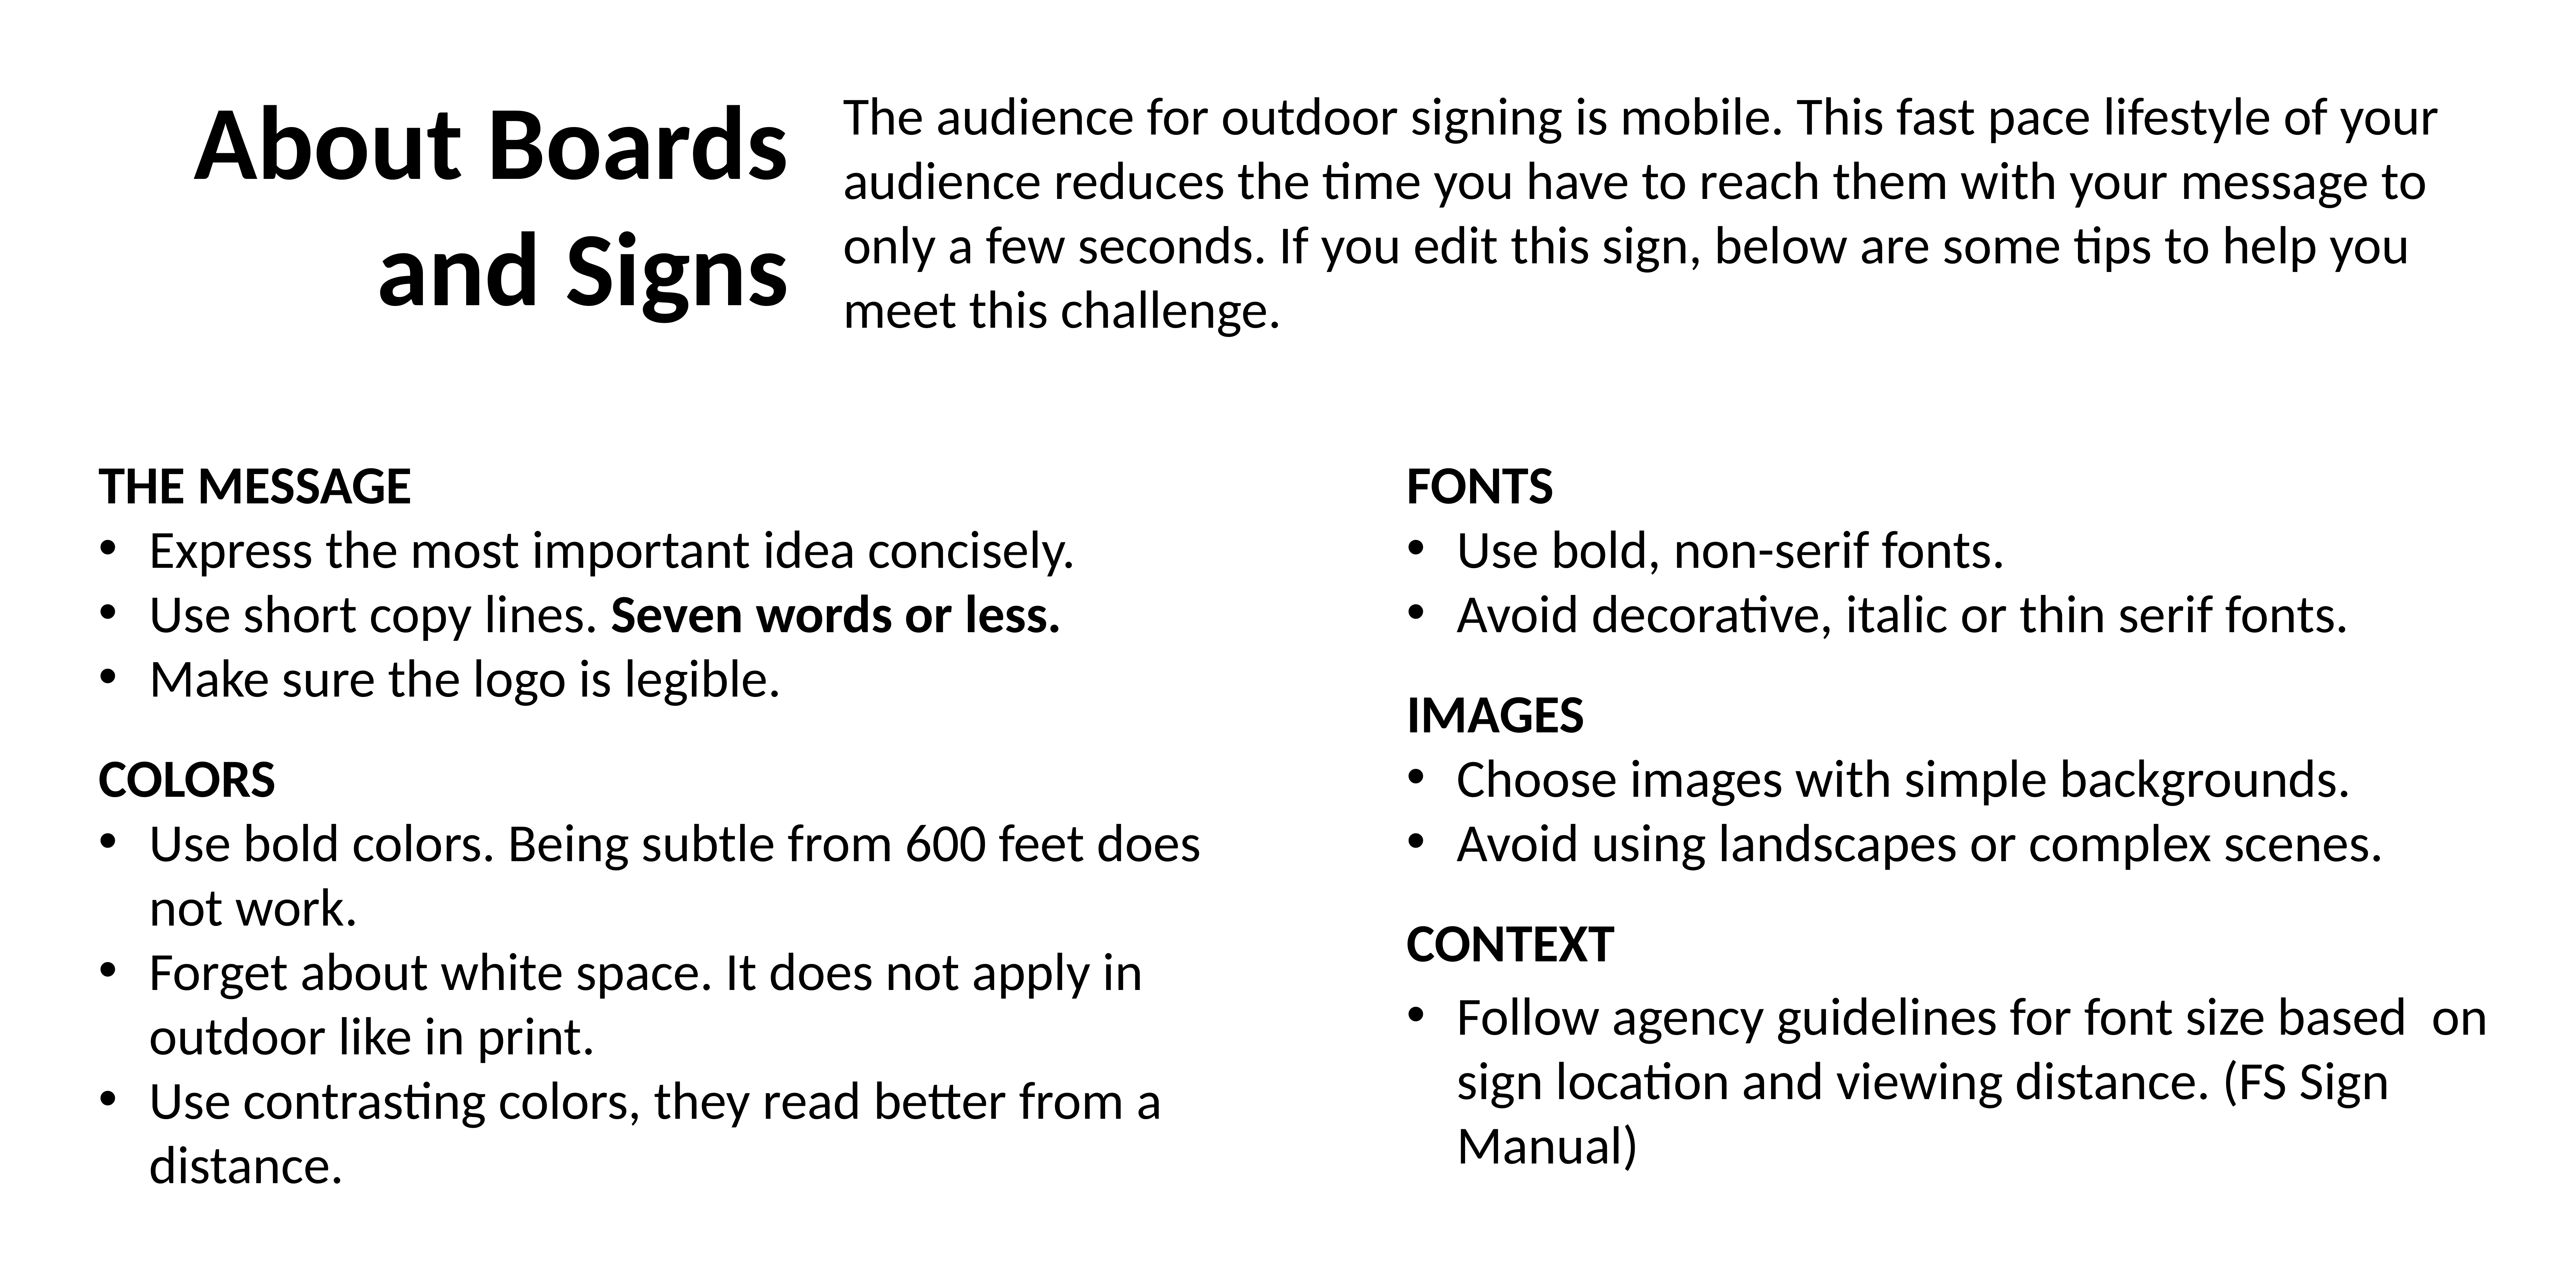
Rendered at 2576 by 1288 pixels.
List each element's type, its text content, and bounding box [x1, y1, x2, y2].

text_box The audience for outdoor signing is mobile. This fast pace lifestyle of your audience reduces the time you have to reach them with your message to only a few seconds. If you edit this sign, below are some tips to help you meet this challenge. [838, 78, 2503, 341]
title About Boards and Signs [93, 71, 789, 329]
text_box FONTS Use bold, non-serif fonts. Avoid decorative, italic or thin serif fonts. IMAGES Choose images with simple backgrounds. Avoid using landscapes or complex scenes. CONTEXT Follow agency guidelines for font size based on sign location and viewing distance. (FS Sign Manual) [1401, 447, 2534, 1177]
text_box THE MESSAGE Express the most important idea concisely. Use short copy lines. Seven words or less. Make sure the logo is legible. COLORS Use bold colors. Being subtle from 600 feet does not work. Forget about white space. It does not apply in outdoor like in print. Use contrasting colors, they read better from a distance. [93, 447, 1225, 1197]
